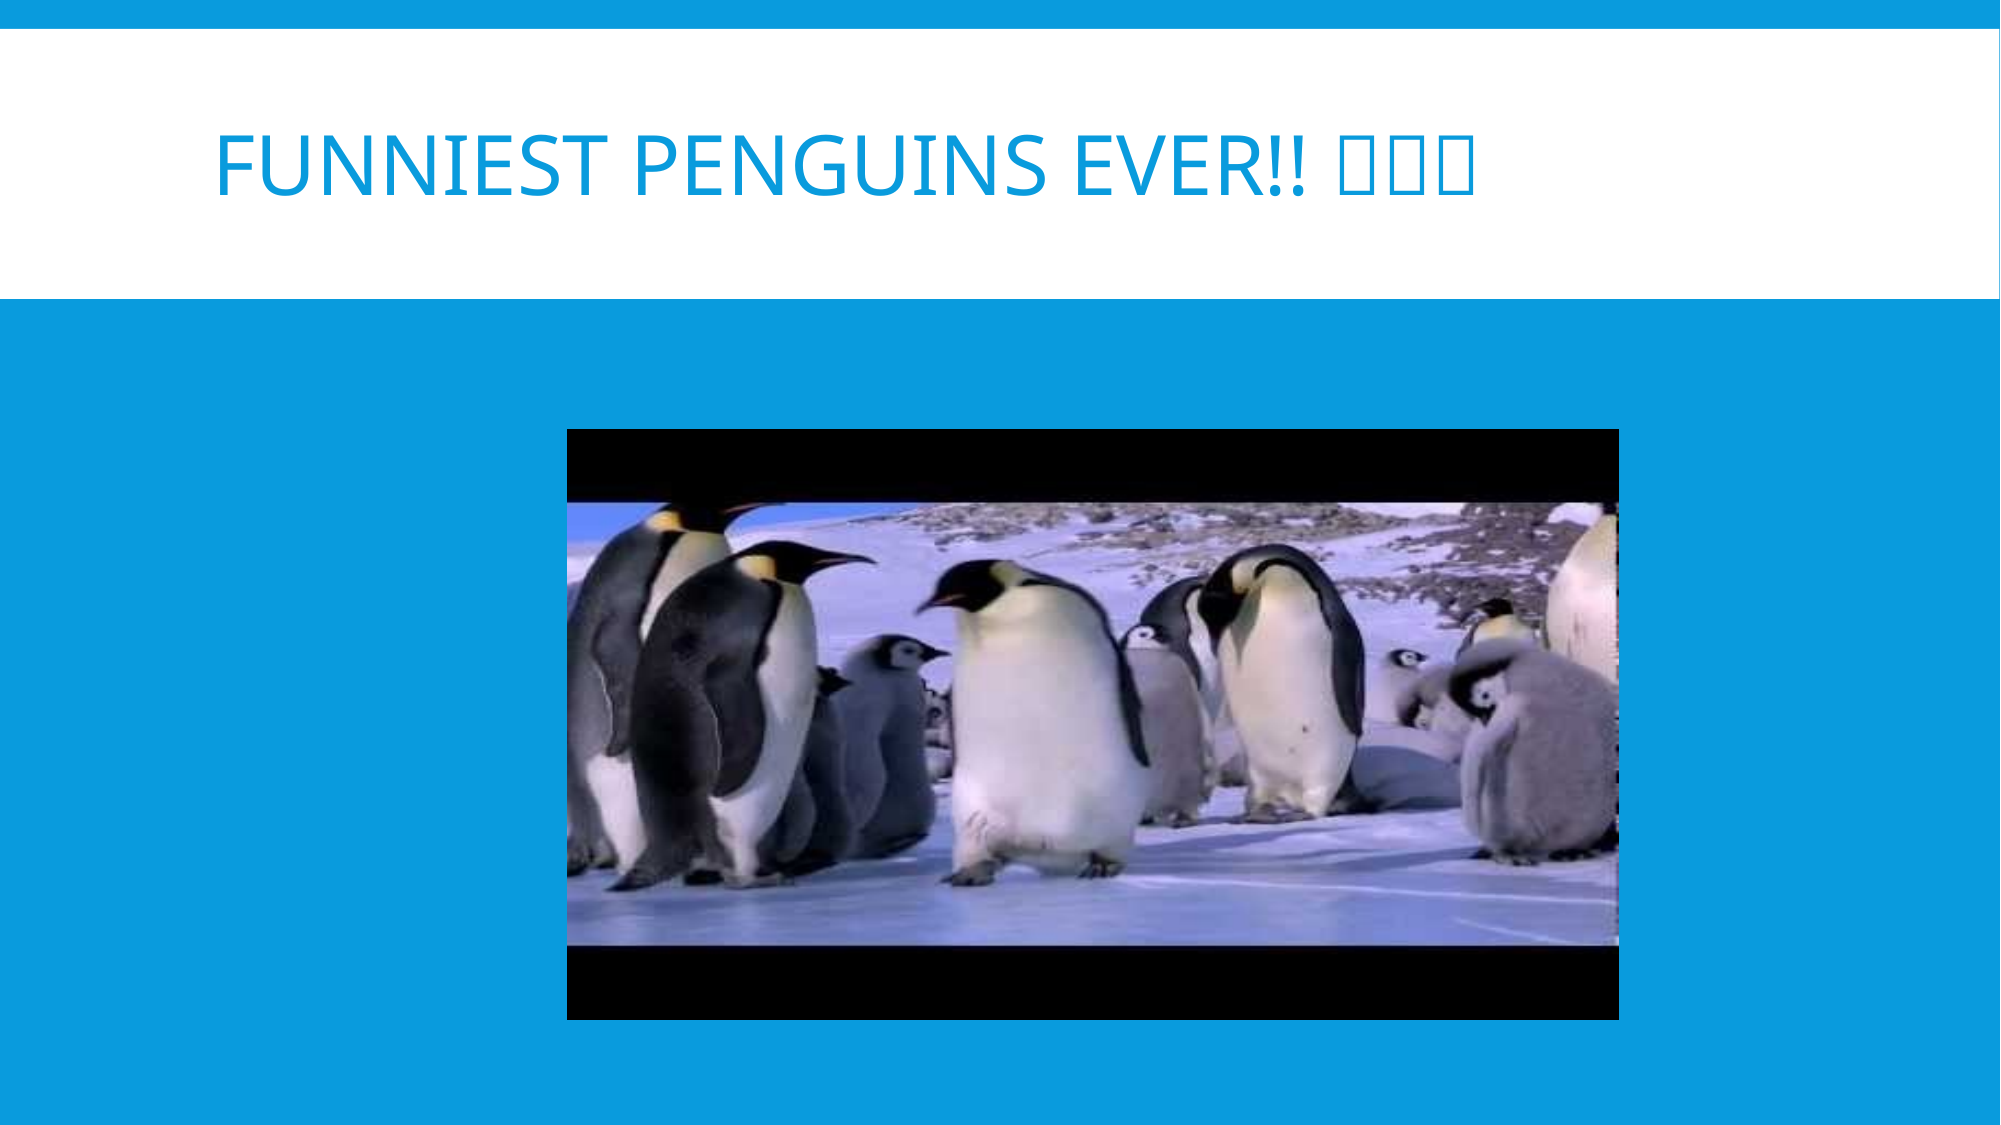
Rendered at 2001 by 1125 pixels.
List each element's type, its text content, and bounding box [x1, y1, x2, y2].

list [566, 428, 1620, 1021]
title Funniest penguins ever!!  [197, 46, 1803, 295]
